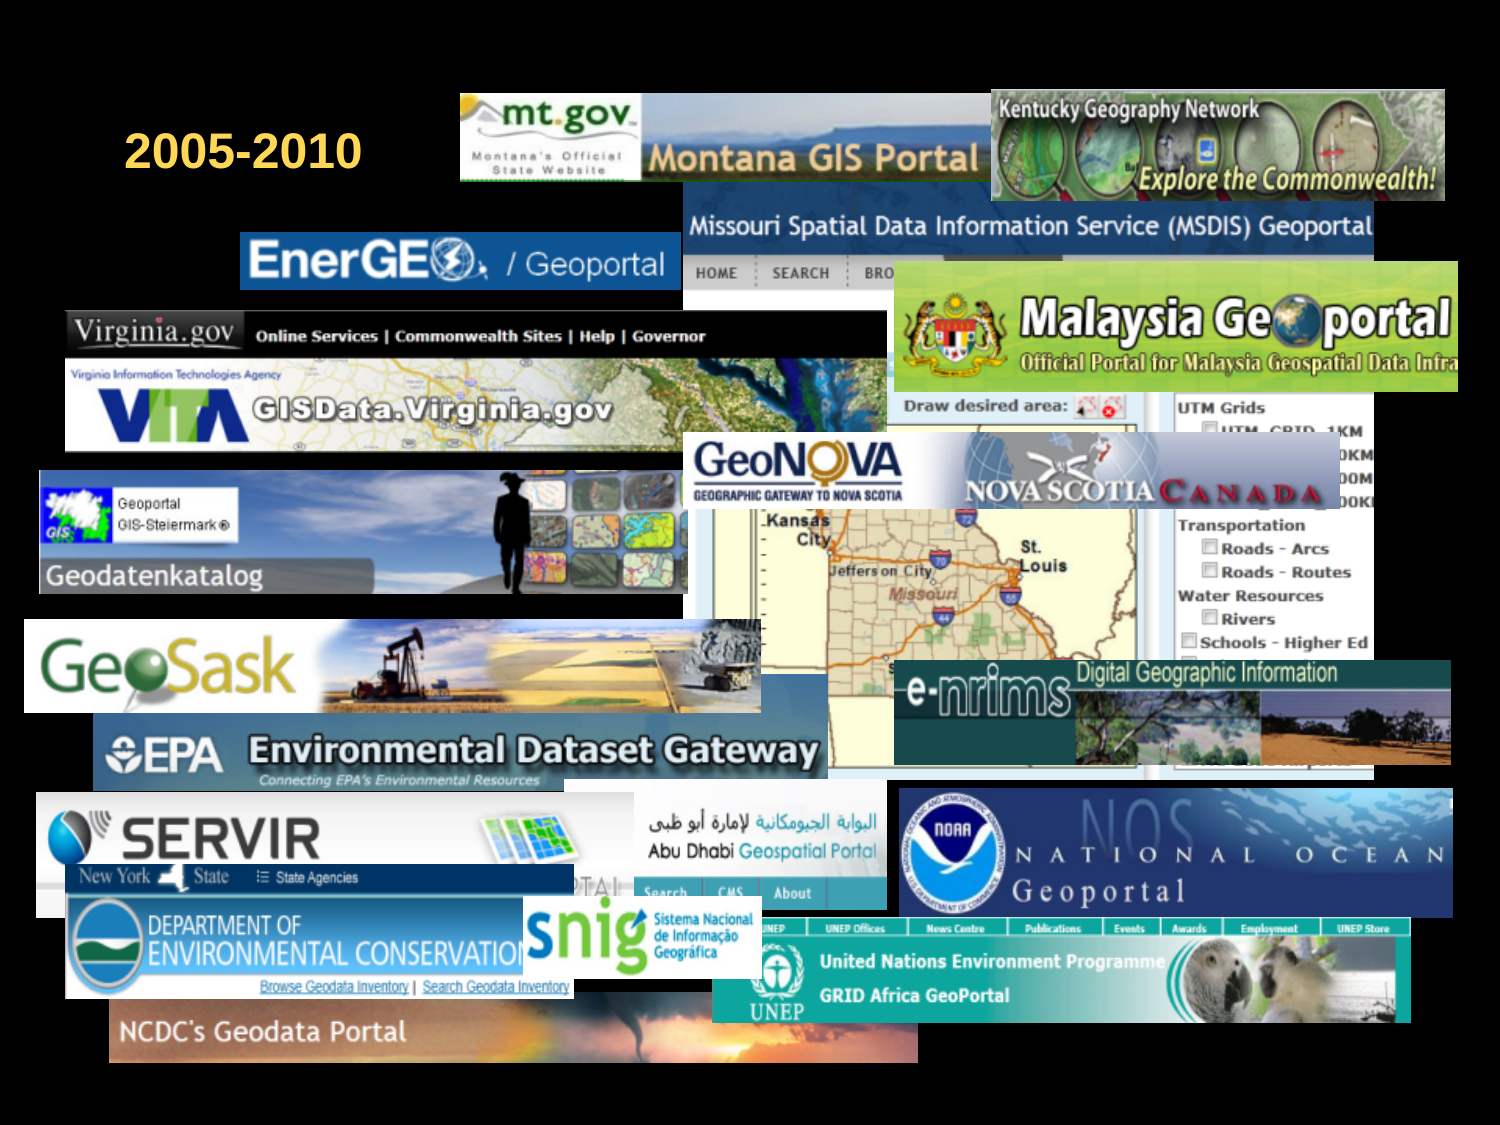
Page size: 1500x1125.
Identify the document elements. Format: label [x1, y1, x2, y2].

text_box [24, 89, 1458, 1063]
